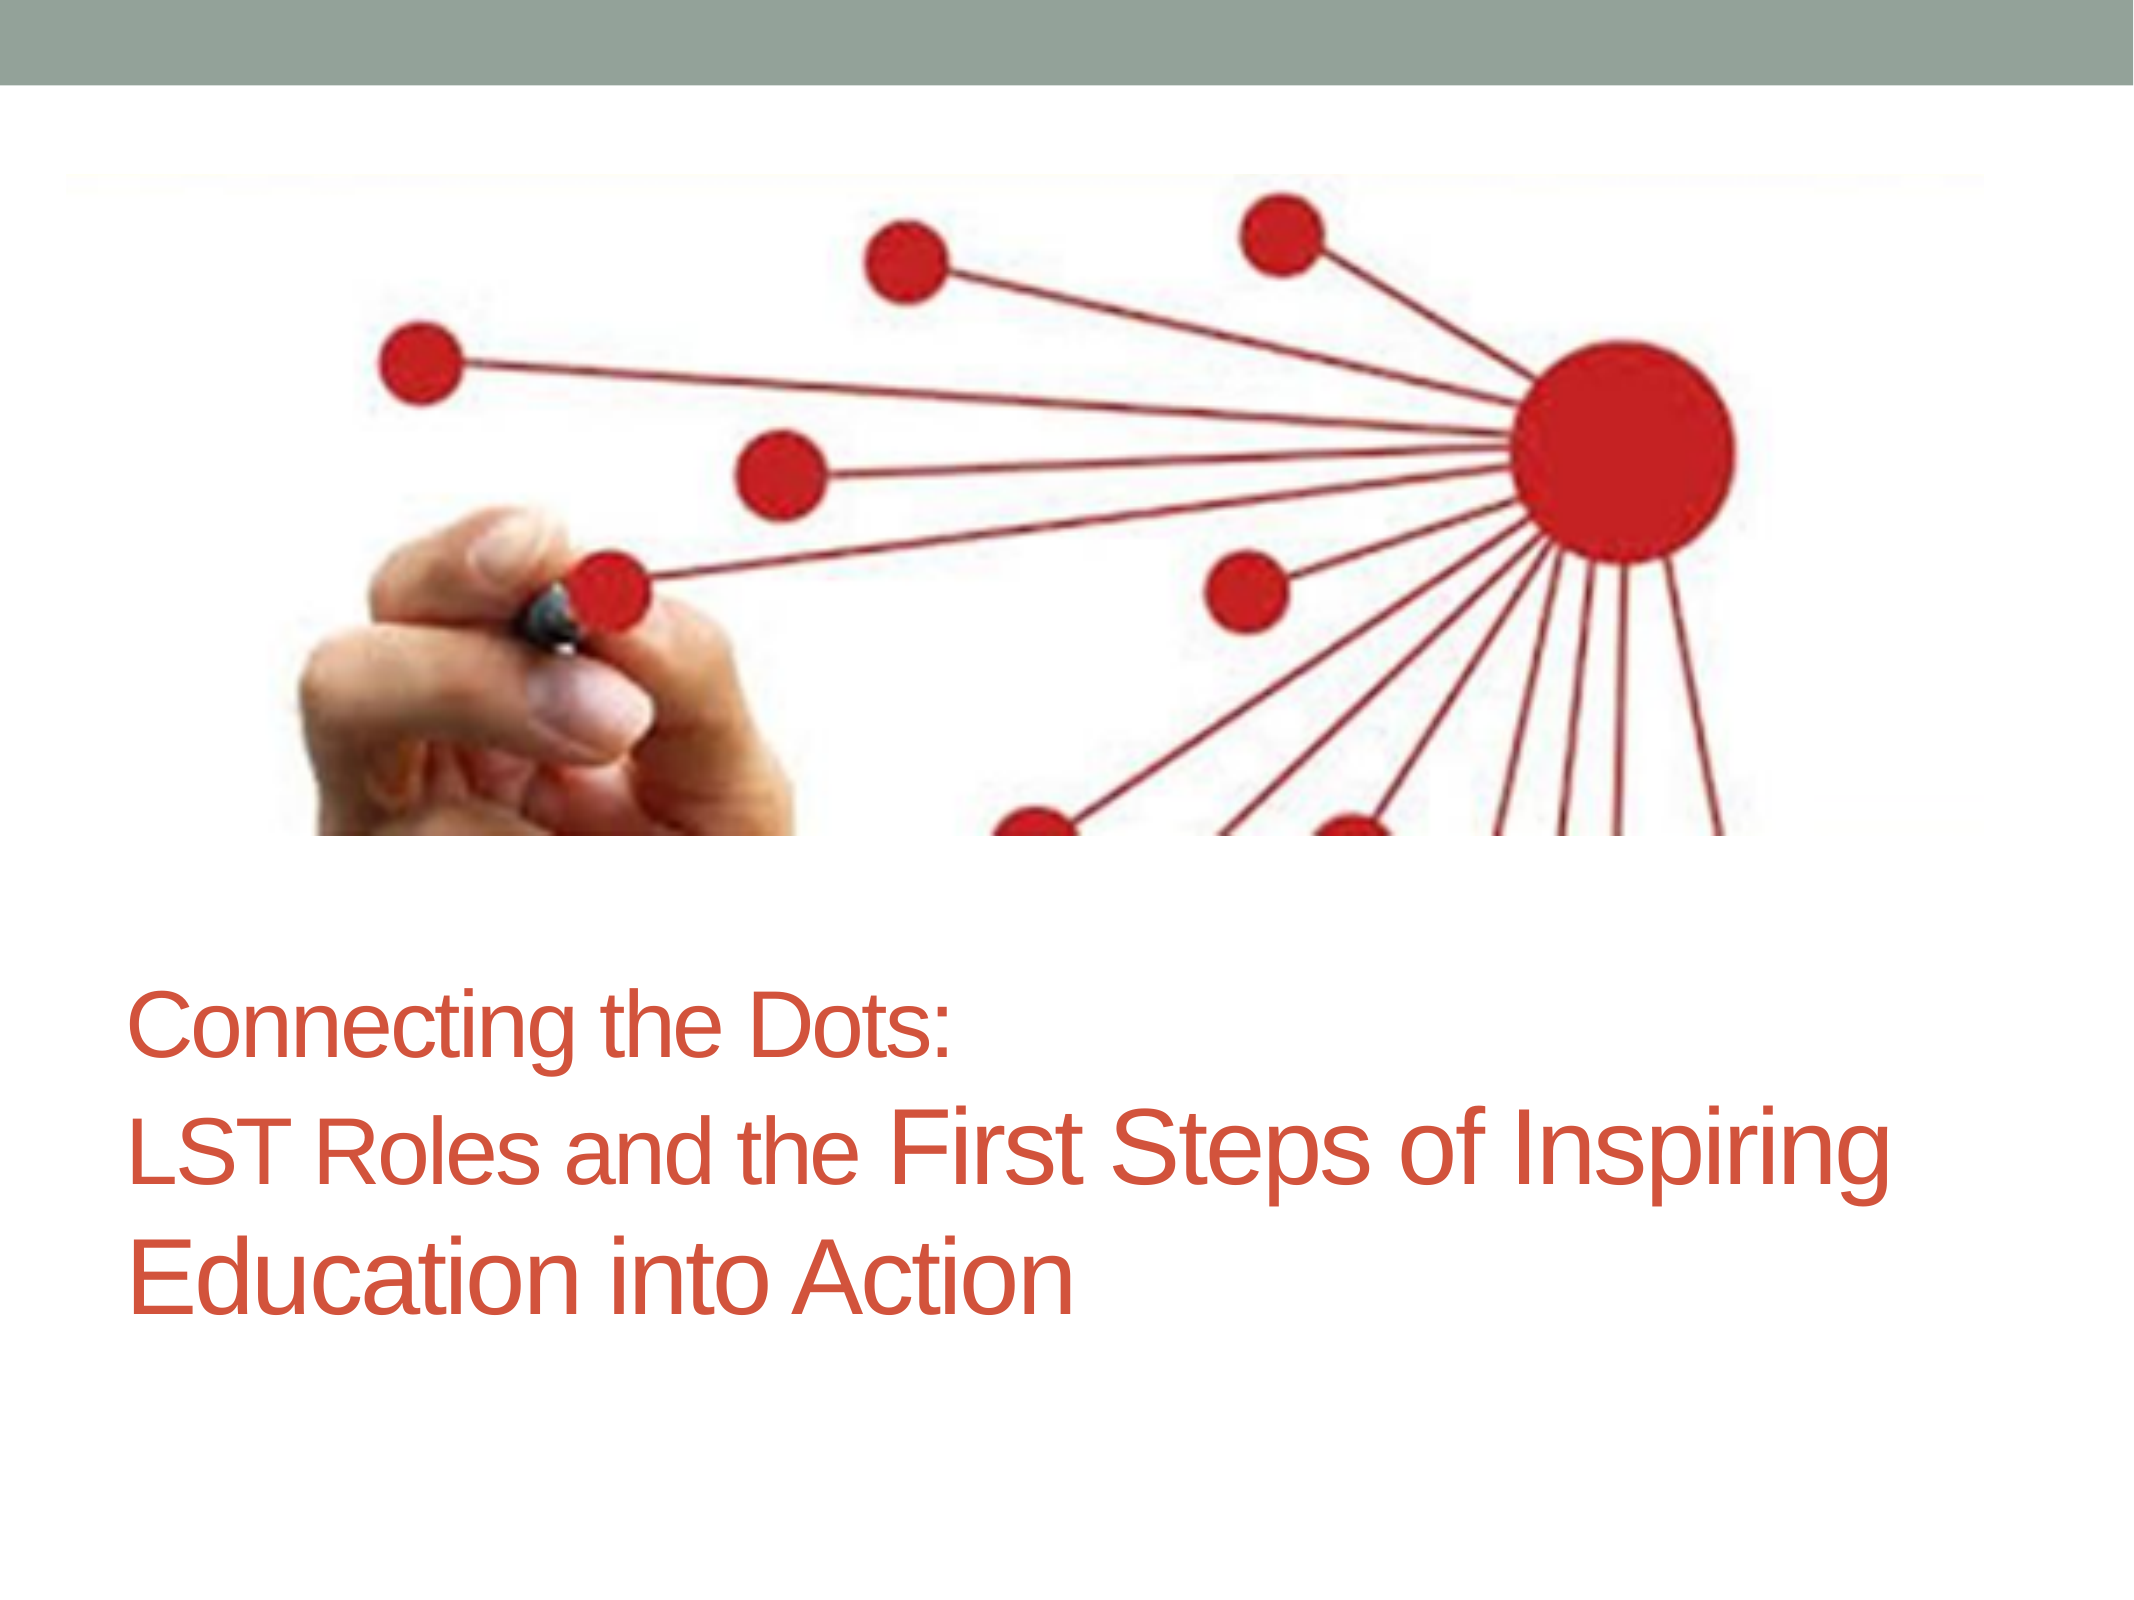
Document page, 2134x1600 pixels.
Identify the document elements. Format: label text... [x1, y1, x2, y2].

picture [66, 174, 1984, 837]
title Connecting the Dots: LST Roles and the First Steps of Inspiring Education into Action [104, 950, 2025, 1480]
